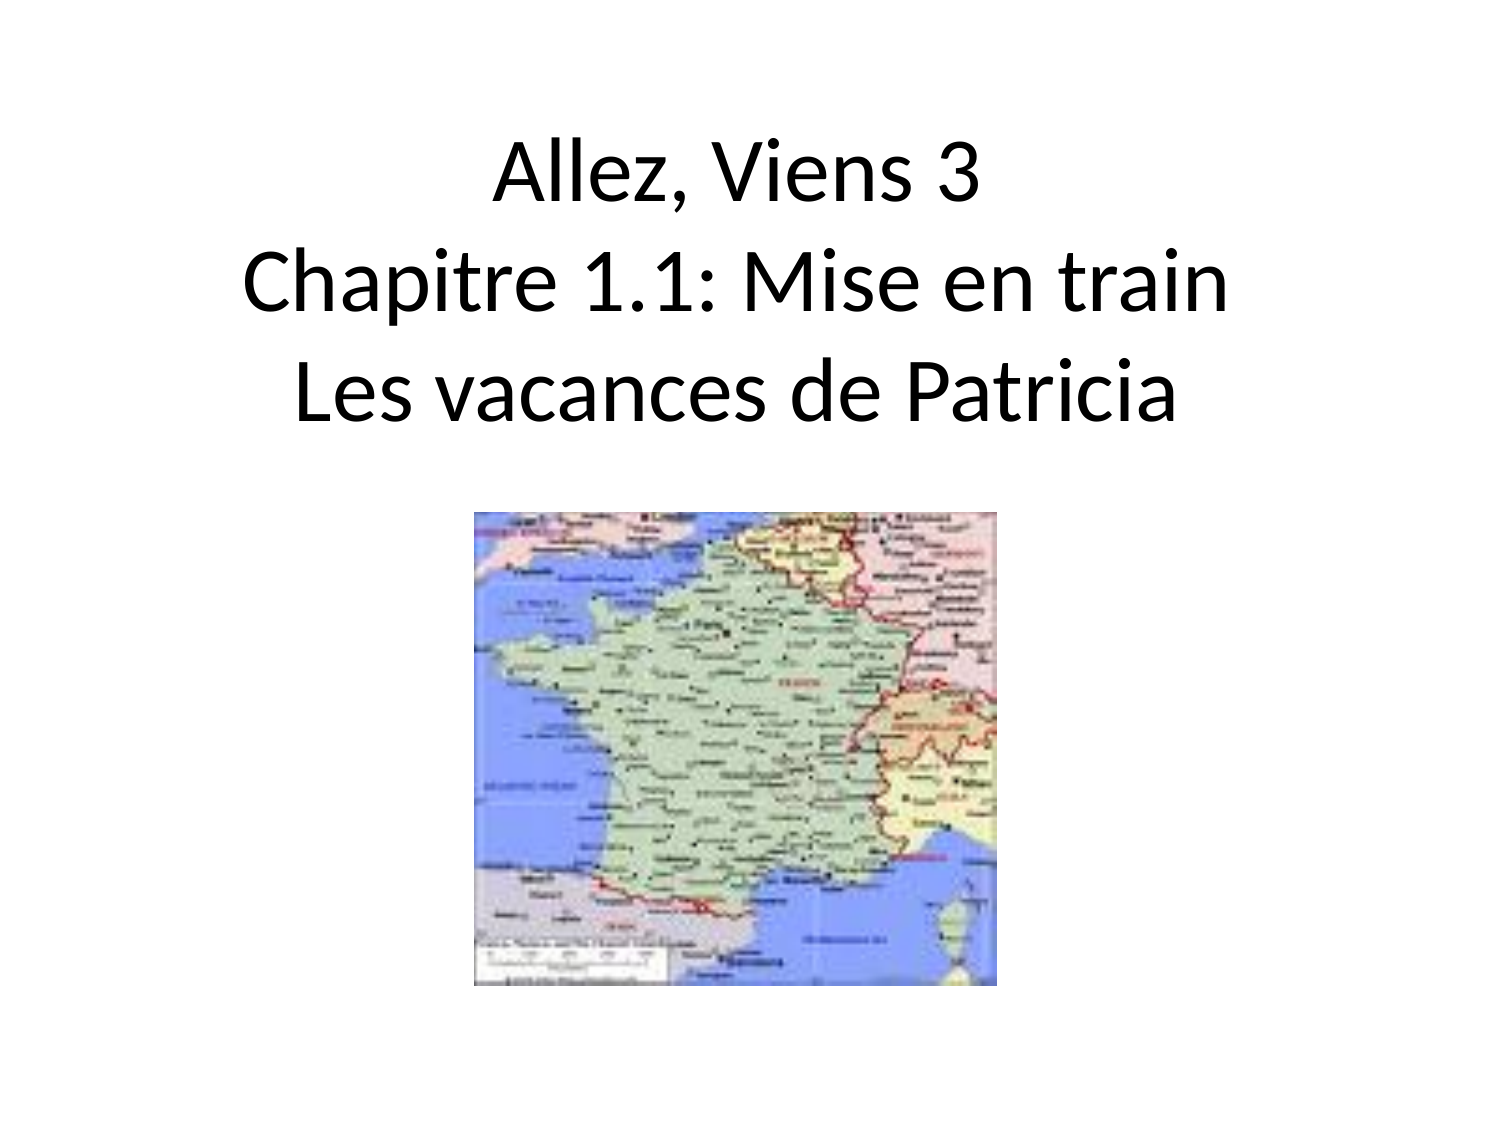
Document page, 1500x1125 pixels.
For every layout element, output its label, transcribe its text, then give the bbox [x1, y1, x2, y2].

picture [474, 512, 998, 987]
title Allez, Viens 3 Chapitre 1.1: Mise en train Les vacances de Patricia [112, 99, 1363, 450]
